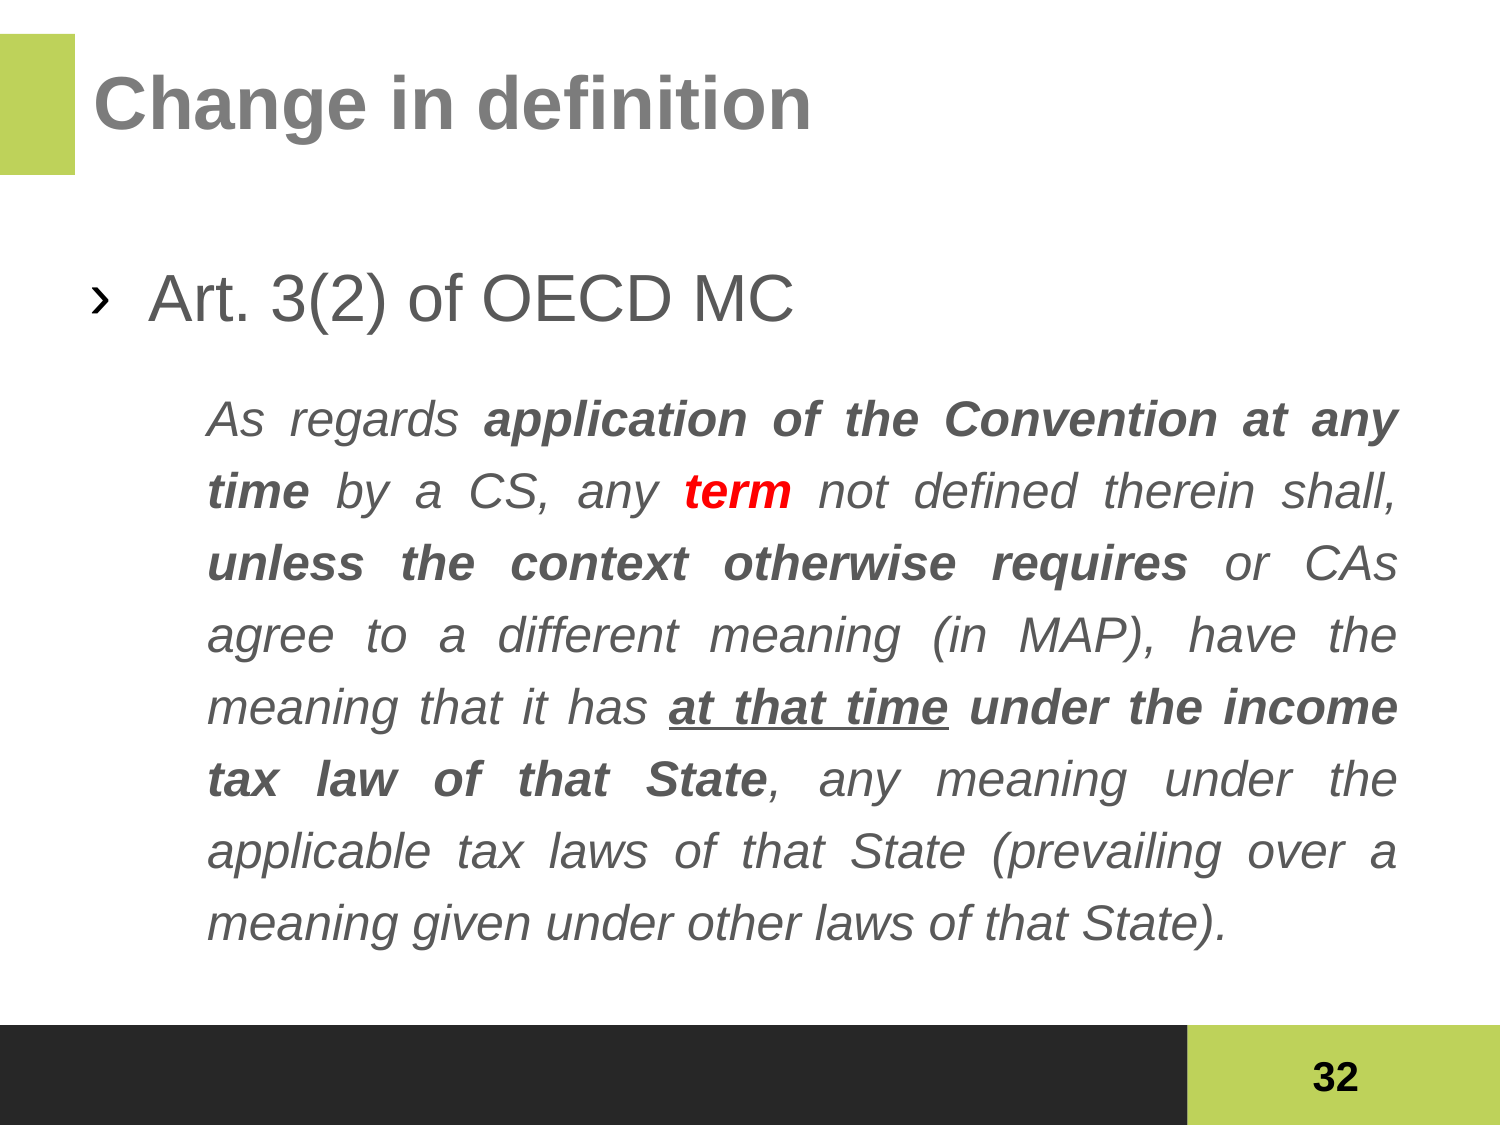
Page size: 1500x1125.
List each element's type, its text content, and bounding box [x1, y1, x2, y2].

text_box Art. 3(2) of OECD MC As regards application of the Convention at any time by a CS, any term not defined therein shall, unless the context otherwise requires or CAs agree to a different meaning (in MAP), have the meaning that it has at that time under the income tax law of that State, any meaning under the applicable tax laws of that State (prevailing over a meaning given under other laws of that State). [74, 231, 1414, 974]
title Change in definition [0, 33, 1500, 175]
